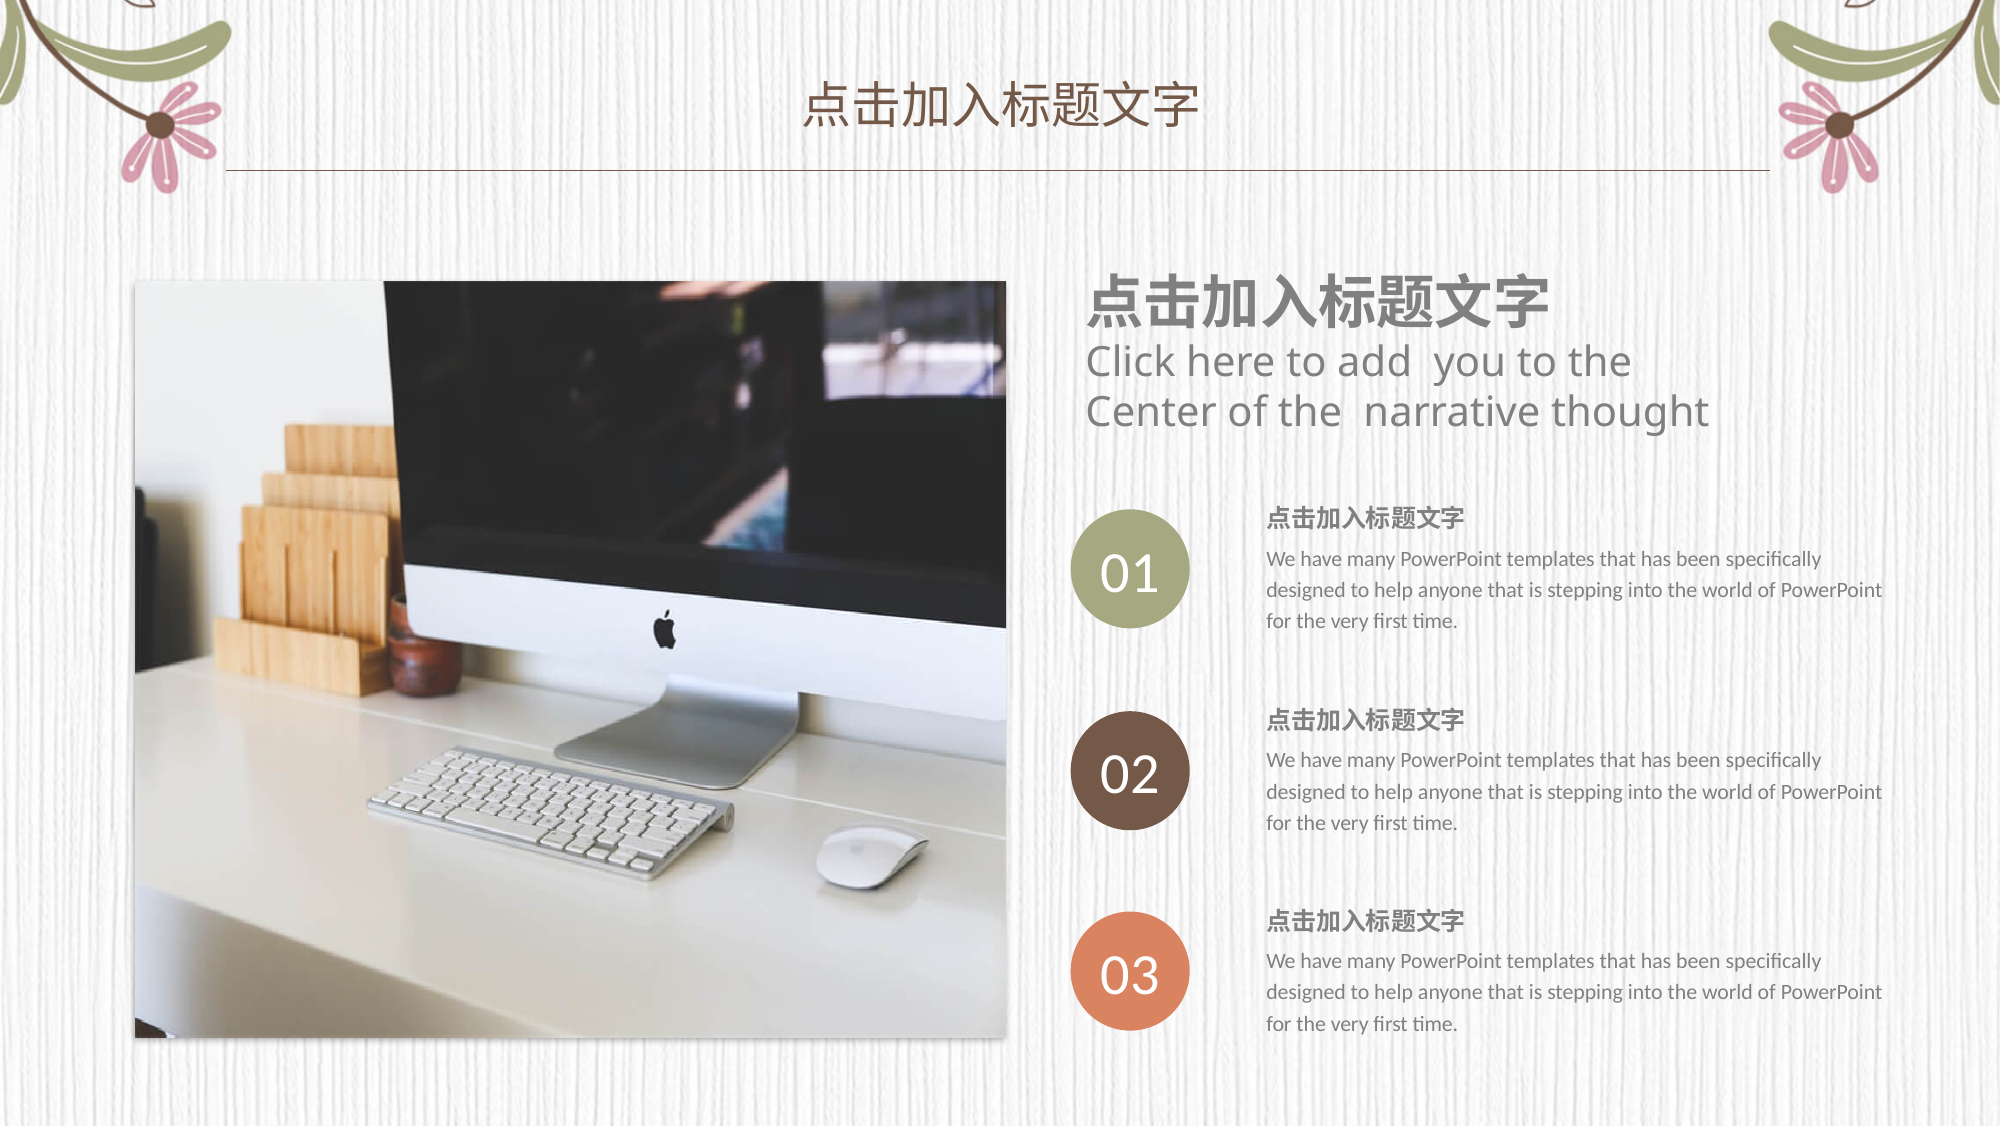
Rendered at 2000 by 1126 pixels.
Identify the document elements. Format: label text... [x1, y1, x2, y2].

text_box 点击加入标题文字 Click here to add you to the Center of the narrative thought [1070, 257, 1896, 496]
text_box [1070, 496, 1896, 1038]
picture [0, 0, 2000, 1126]
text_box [226, 67, 1771, 171]
text_box [134, 281, 1007, 1038]
